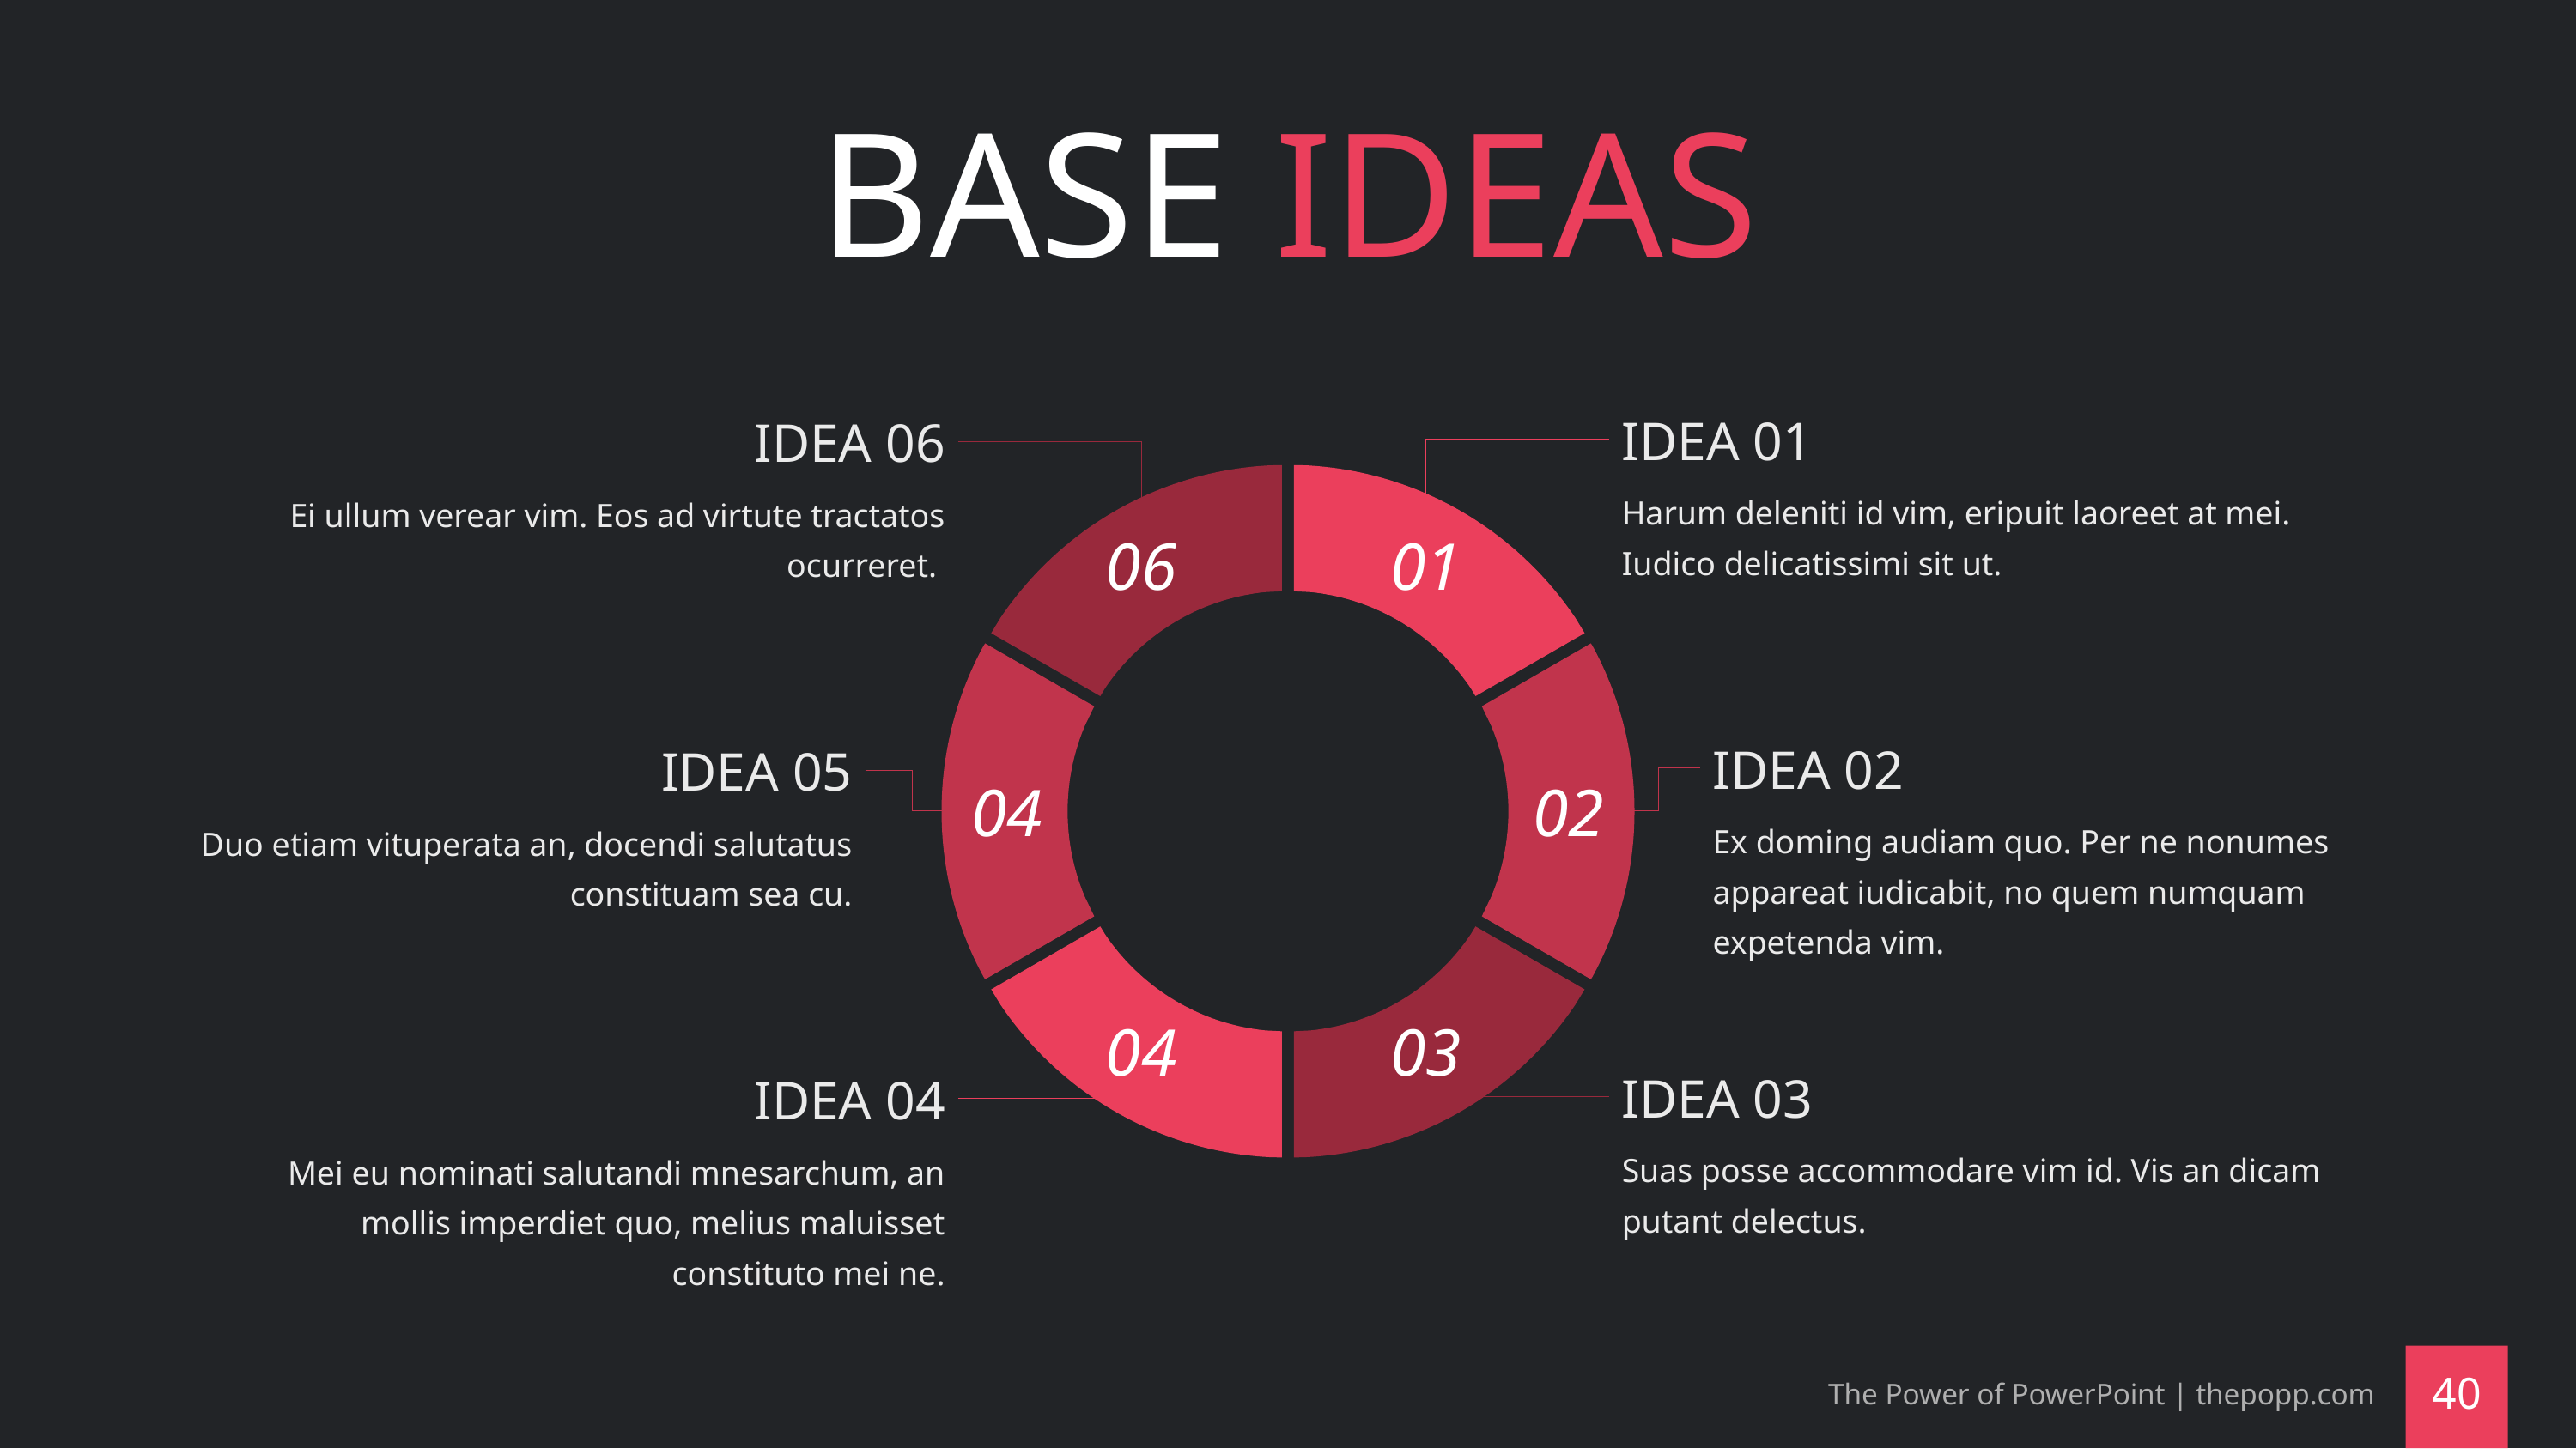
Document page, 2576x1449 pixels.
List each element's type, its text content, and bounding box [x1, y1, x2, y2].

list IDEA 04 [205, 1060, 958, 1134]
list IDEA 05 [112, 732, 866, 805]
list Mei eu nominati salutandi mnesarchum, an mollis imperdiet quo, melius maluisset constituto mei ne. [205, 1134, 958, 1259]
title BASE IDEAS [109, 75, 2467, 302]
list IDEA 06 [205, 403, 958, 476]
footer The Power of PowerPoint | thepopp.com [1519, 1356, 2389, 1434]
list IDEA 03 [1608, 1058, 2362, 1132]
list Duo etiam vituperata an, docendi salutatus constituam sea cu. [112, 805, 866, 931]
list Ex doming audiam quo. Per ne nonumes appareat iudicabit, no quem numquam expetenda vim. [1699, 803, 2453, 929]
slide_number 40 [2404, 1356, 2509, 1434]
list Ei ullum verear vim. Eos ad virtute tractatos ocurreret. [205, 476, 958, 602]
list Suas posse accommodare vim id. Vis an dicam putant delectus. [1608, 1132, 2362, 1258]
list IDEA 01 [1608, 401, 2362, 475]
list Harum deleniti id vim, eripuit laoreet at mei. Iudico delicatissimi sit ut. [1608, 475, 2362, 600]
list IDEA 02 [1699, 730, 2453, 803]
